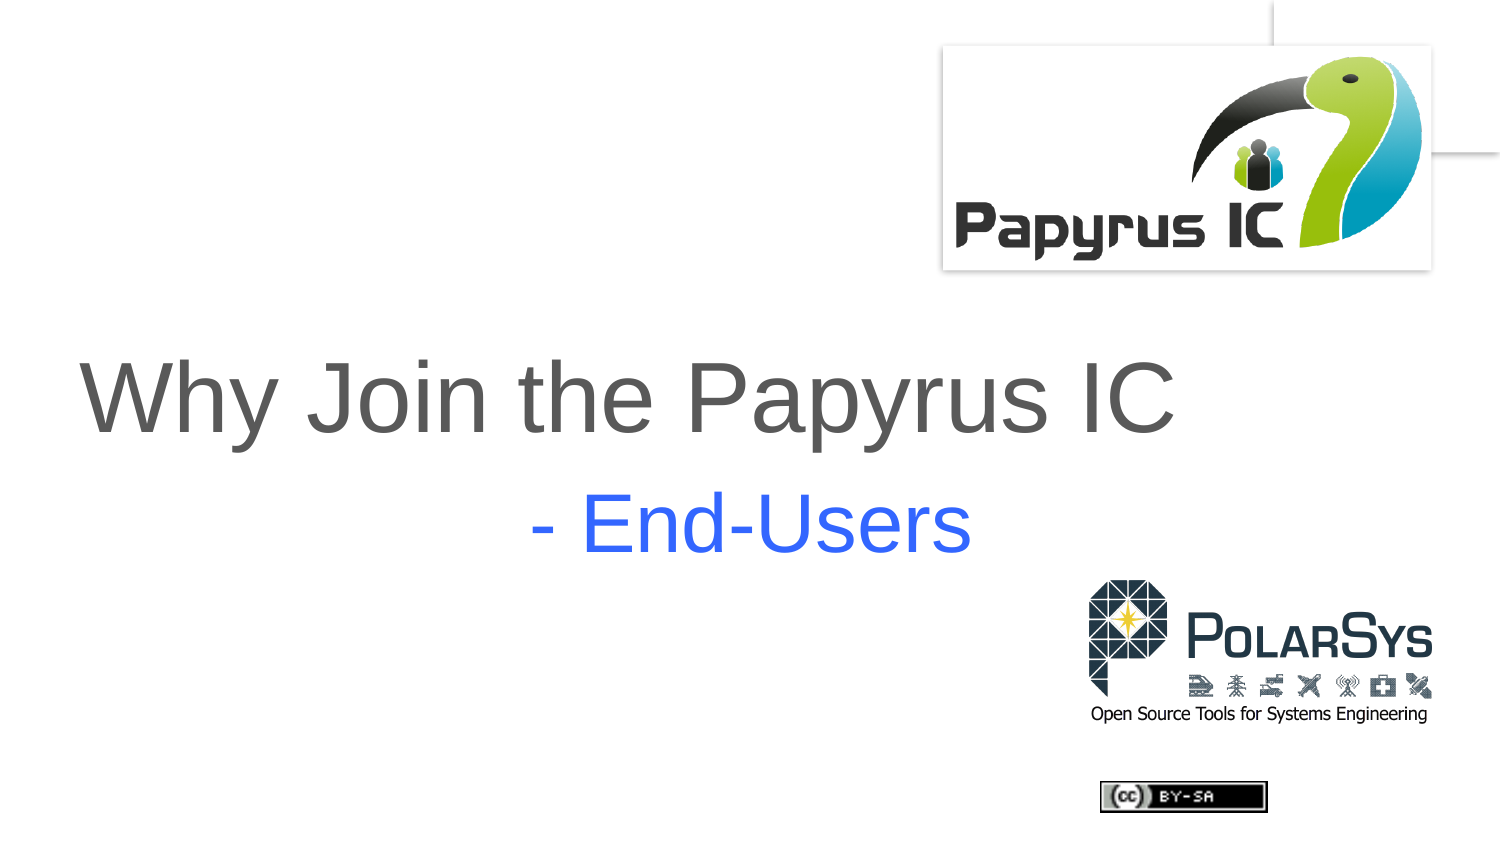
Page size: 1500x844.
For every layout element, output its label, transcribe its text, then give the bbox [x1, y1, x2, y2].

title Why Join the Papyrus IC - End-Users [64, 325, 1432, 572]
picture [1089, 580, 1432, 728]
picture [1100, 781, 1268, 813]
picture [943, 25, 1474, 271]
